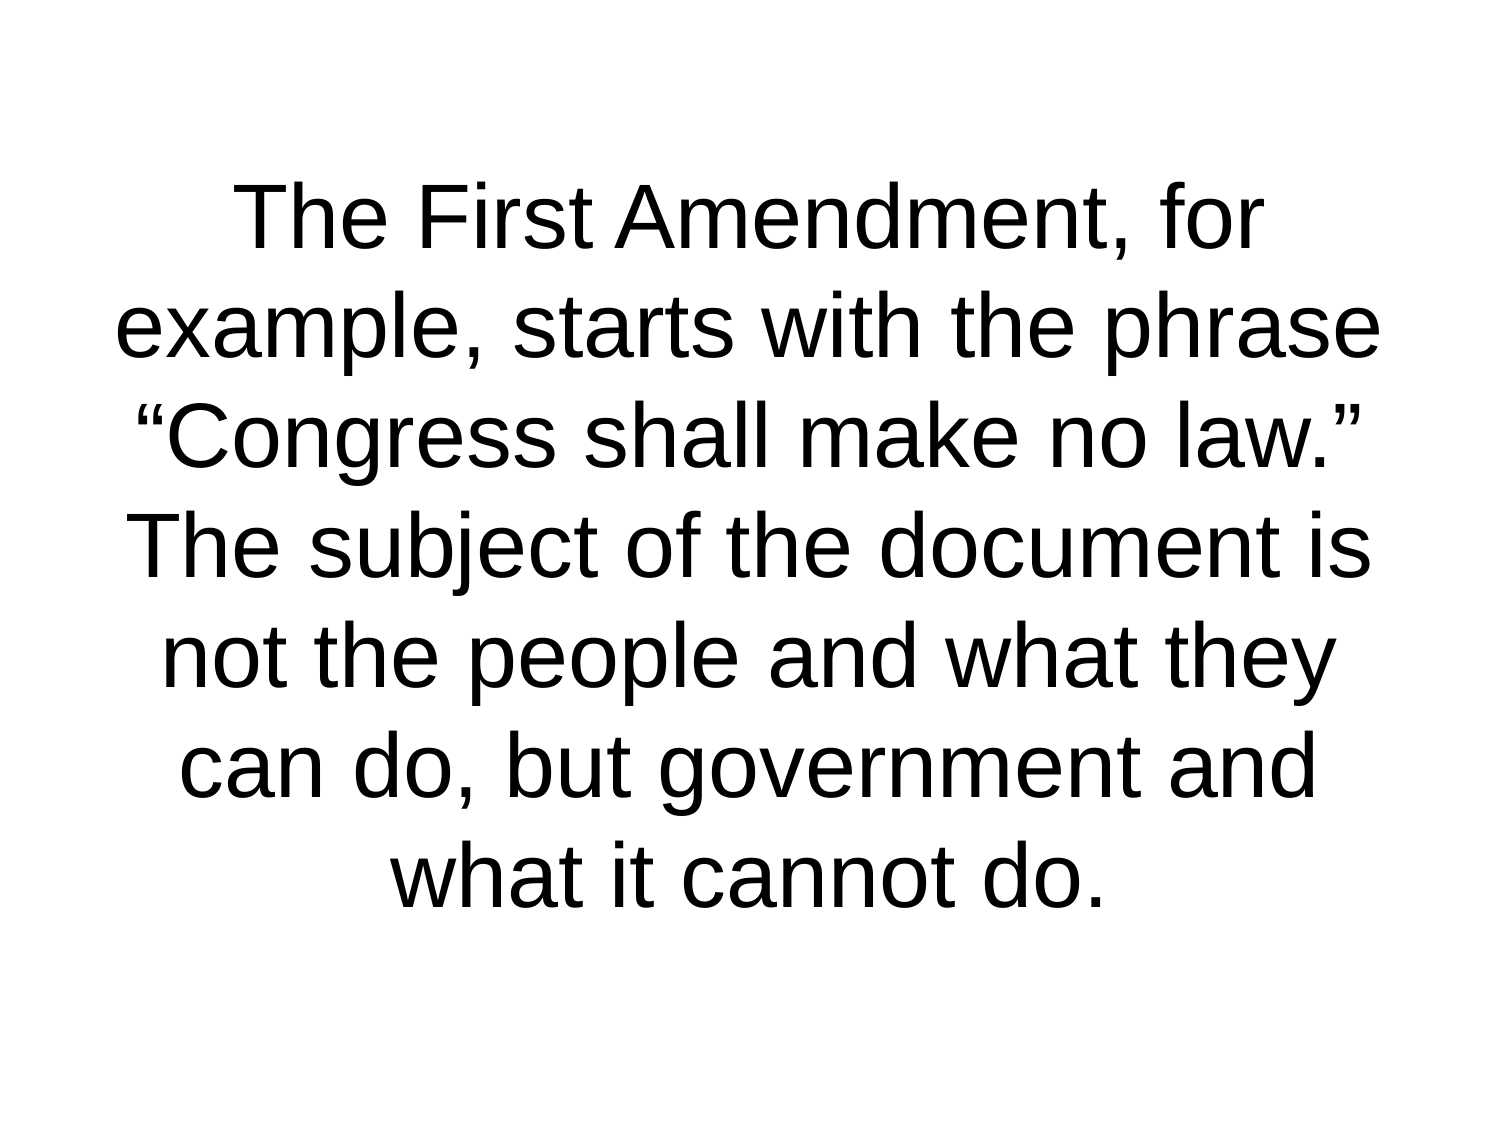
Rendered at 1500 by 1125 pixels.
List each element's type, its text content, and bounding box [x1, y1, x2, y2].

title The First Amendment, for example, starts with the phrase “Congress shall make no law.” The subject of the document is not the people and what they can do, but government and what it cannot do. [74, 44, 1426, 1038]
